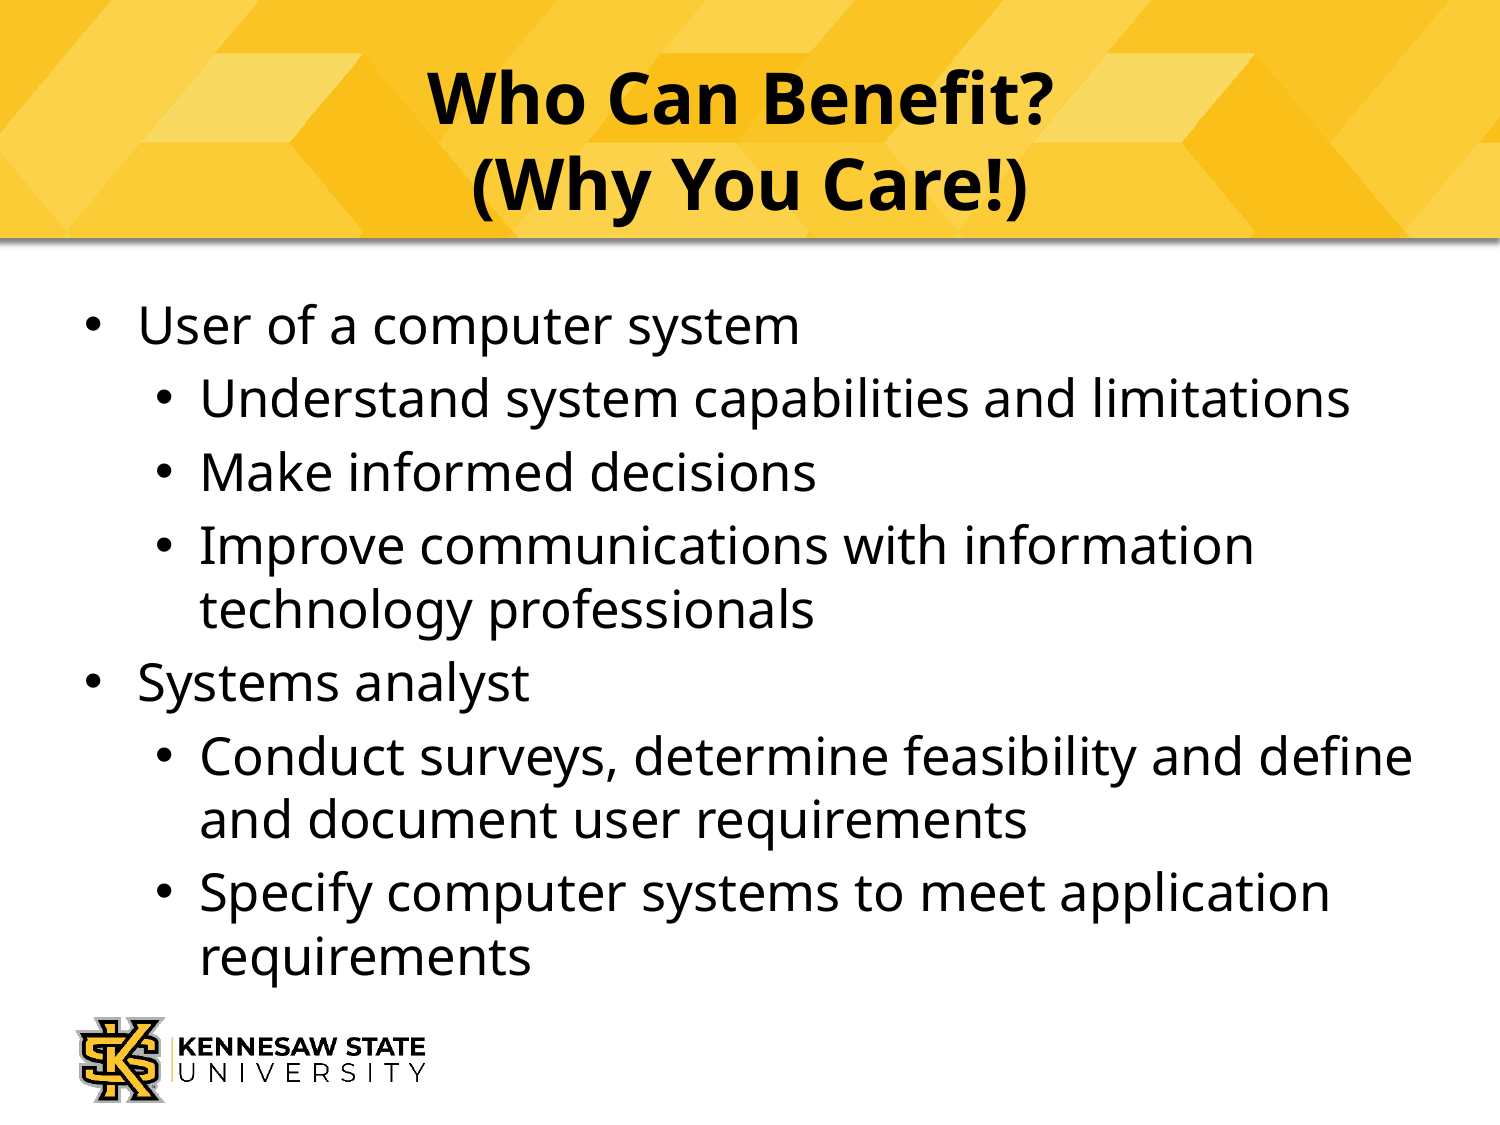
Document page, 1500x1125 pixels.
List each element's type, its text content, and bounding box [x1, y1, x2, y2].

list User of a computer system Understand system capabilities and limitations Make informed decisions Improve communications with information technology professionals Systems analyst Conduct surveys, determine feasibility and define and document user requirements Specify computer systems to meet application requirements [69, 284, 1447, 1001]
title Who Can Benefit? (Why You Care!) [75, 45, 1425, 233]
picture [0, 0, 1500, 251]
picture [75, 1017, 425, 1103]
